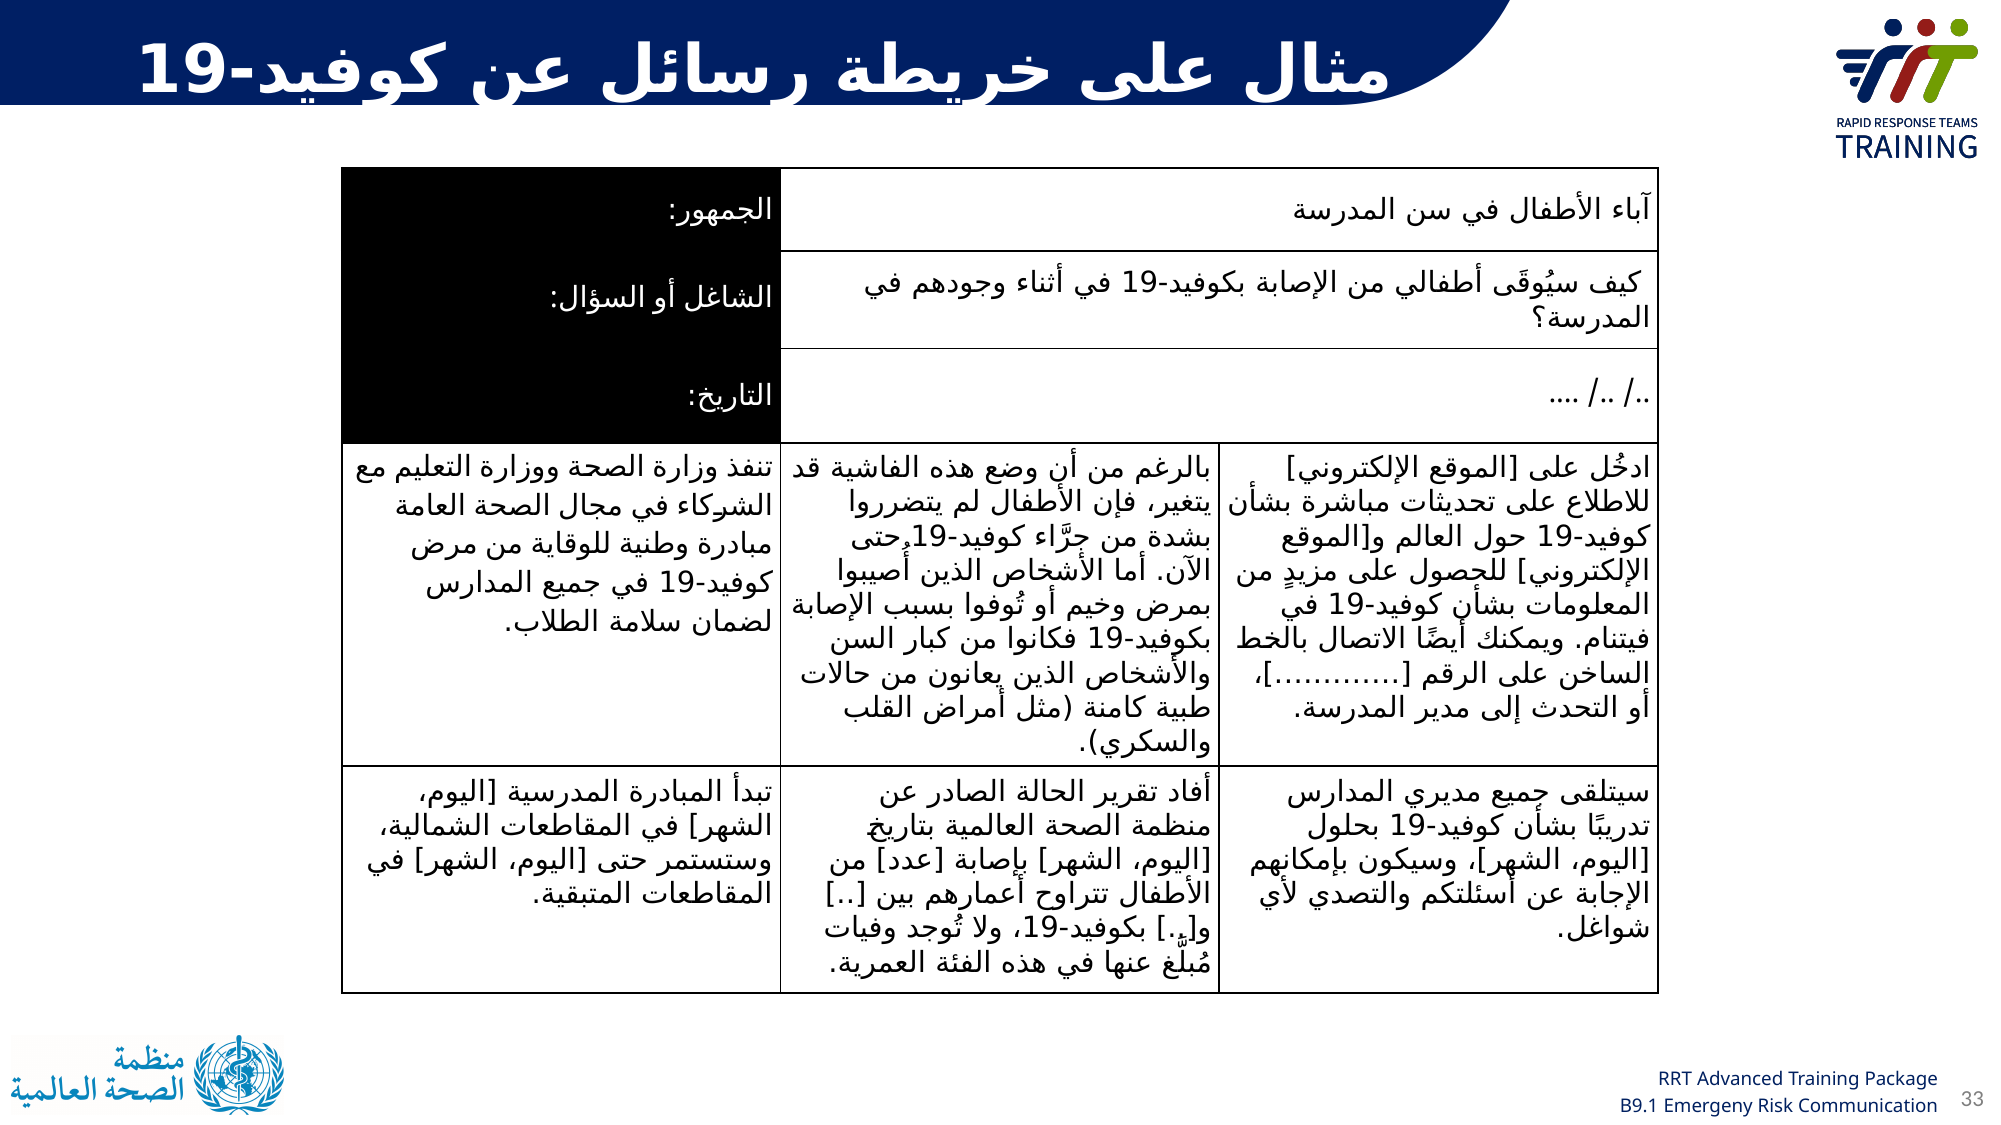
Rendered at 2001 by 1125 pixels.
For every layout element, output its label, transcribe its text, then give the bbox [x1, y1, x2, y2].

table_cell كيف سيُوقَى أطفالي من الإصابة بكوفيد-19 في أثناء وجودهم في المدرسة؟ [781, 252, 1657, 348]
table_cell بالرغم من أن وضع هذه الفاشية قد يتغير، فإن الأطفال لم يتضرروا بشدة من جرَّاء كوفيد-19 حتى الآن. أما الأشخاص الذين أُصيبوا بمرض وخيم أو تُوفوا بسبب الإصابة بكوفيد-19 فكانوا من كبار السن والأشخاص الذين يعانون من حالات طبية كامنة (مثل أمراض القلب والسكري). [781, 444, 1218, 765]
table_cell ../ ../ .... [781, 349, 1657, 442]
table_header الجمهور: [343, 169, 780, 250]
table_cell سيتلقى جميع مديري المدارس تدريبًا بشأن كوفيد-19 بحلول [اليوم، الشهر]، وسيكون بإمكانهم الإجابة عن أسئلتكم والتصدي لأي شواغل. [1220, 767, 1657, 992]
text_box مثال على خريطة رسائل عن كوفيد-19 [22, 18, 1401, 125]
table_cell تبدأ المبادرة المدرسية [اليوم، الشهر] في المقاطعات الشمالية، وستستمر حتى [اليوم، الشهر] في المقاطعات المتبقية. [343, 767, 780, 992]
picture [1835, 19, 1978, 167]
table_cell ادخُل على [الموقع الإلكتروني] للاطلاع على تحديثات مباشرة بشأن كوفيد-19 حول العالم و[الموقع الإلكتروني] للحصول على مزيدٍ من المعلومات بشأن كوفيد-19 في فيتنام. ويمكنك أيضًا الاتصال بالخط الساخن على الرقم [………….]، أو التحدث إلى مدير المدرسة. [1220, 444, 1657, 765]
table_header آباء الأطفال في سن المدرسة [781, 169, 1657, 250]
picture [241, 1050, 247, 1059]
picture [11, 1035, 284, 1115]
picture [0, 0, 1533, 105]
table_cell الشاغل أو السؤال: [343, 252, 780, 348]
table_cell تنفذ وزارة الصحة ووزارة التعليم مع الشركاء في مجال الصحة العامة مبادرة وطنية للوقاية من مرض كوفيد-19 في جميع المدارس لضمان سلامة الطلاب. [343, 444, 780, 765]
table_cell أفاد تقرير الحالة الصادر عن منظمة الصحة العالمية بتاريخ [اليوم، الشهر] بإصابة [عدد] من الأطفال تتراوح أعمارهم بين [..] و[..] بكوفيد-19، ولا تُوجد وفيات مُبلَّغ عنها في هذه الفئة العمرية. [781, 767, 1218, 992]
table_cell التاريخ: [343, 349, 780, 442]
